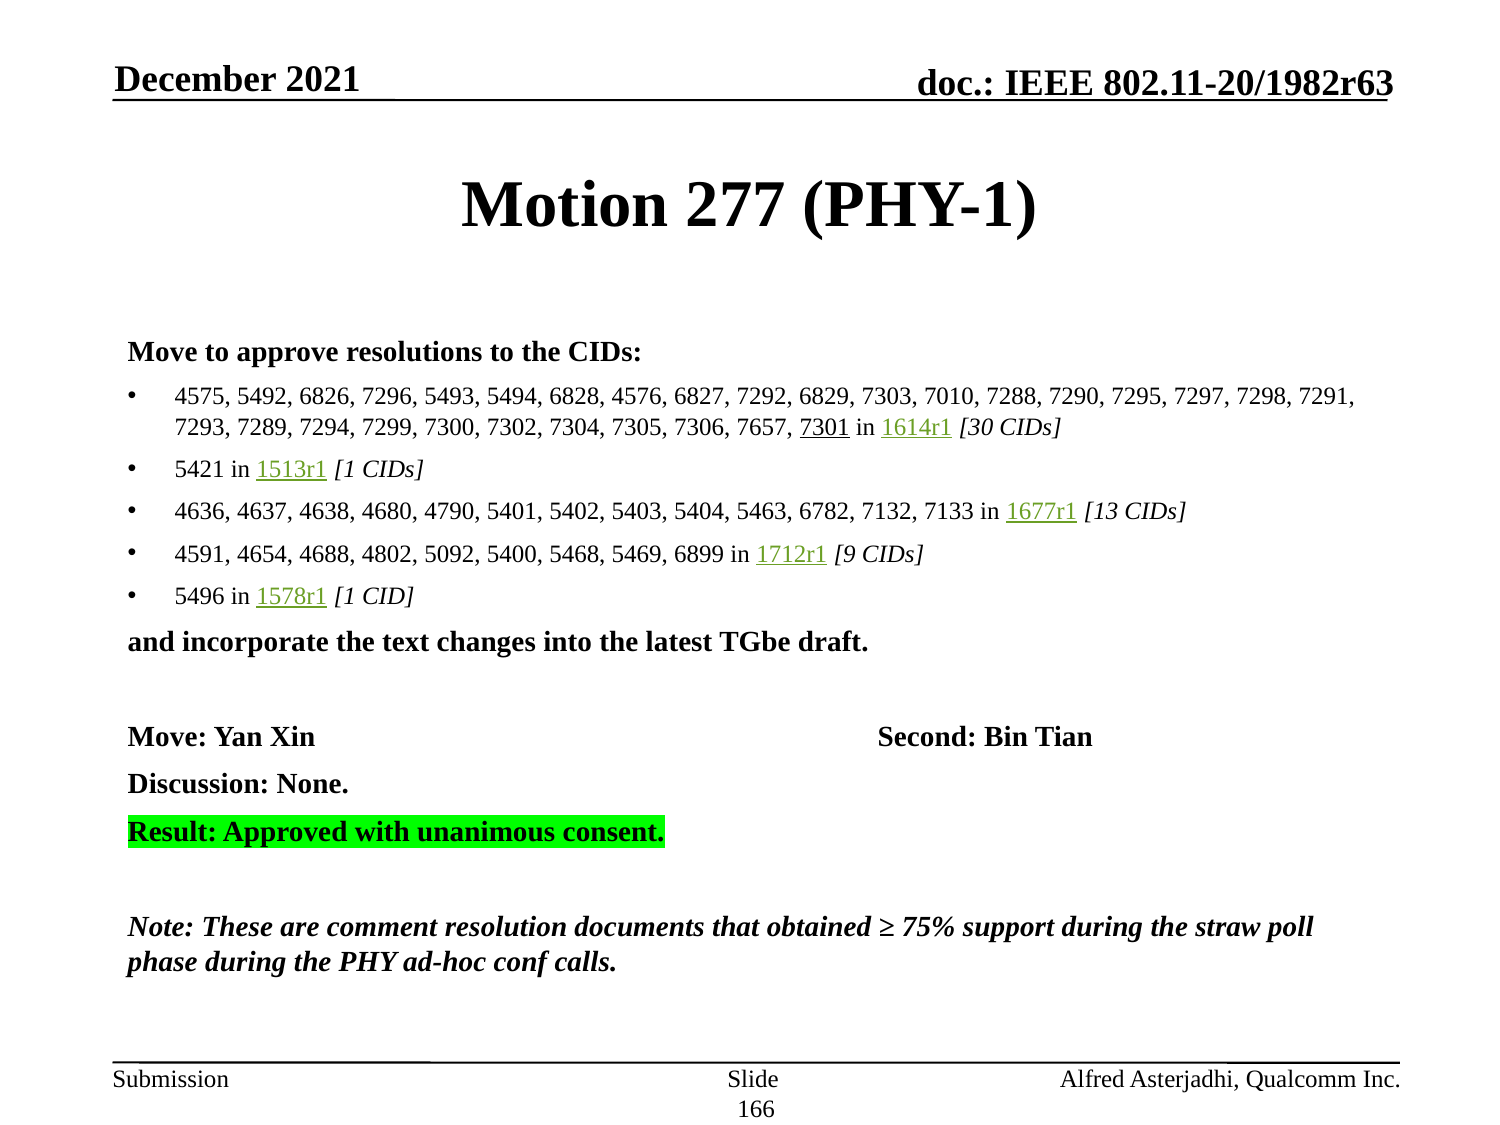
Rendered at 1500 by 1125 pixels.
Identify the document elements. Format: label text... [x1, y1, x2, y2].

list Move to approve resolutions to the CIDs: 4575, 5492, 6826, 7296, 5493, 5494, 6828, 4576, 6827, 7292, 6829, 7303, 7010, 7288, 7290, 7295, 7297, 7298, 7291, 7293, 7289, 7294, 7299, 7300, 7302, 7304, 7305, 7306, 7657, 7301 in 1614r1 [30 CIDs] 5421 in 1513r1 [1 CIDs] 4636, 4637, 4638, 4680, 4790, 5401, 5402, 5403, 5404, 5463, 6782, 7132, 7133 in 1677r1 [13 CIDs] 4591, 4654, 4688, 4802, 5092, 5400, 5468, 5469, 6899 in 1712r1 [9 CIDs] 5496 in 1578r1 [1 CID] and incorporate the text changes into the latest TGbe draft. Move: Yan Xin Second: Bin Tian Discussion: None. Result: Approved with unanimous consent. Note: These are comment resolution documents that obtained ≥ 75% support during the straw poll phase during the PHY ad-hoc conf calls. [112, 324, 1388, 1063]
title Motion 277 (PHY-1) [112, 112, 1388, 288]
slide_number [114, 54, 423, 100]
slide_number Slide 166 [712, 1061, 800, 1123]
footer Alfred Asterjadhi, Qualcomm Inc. [878, 1061, 1402, 1093]
